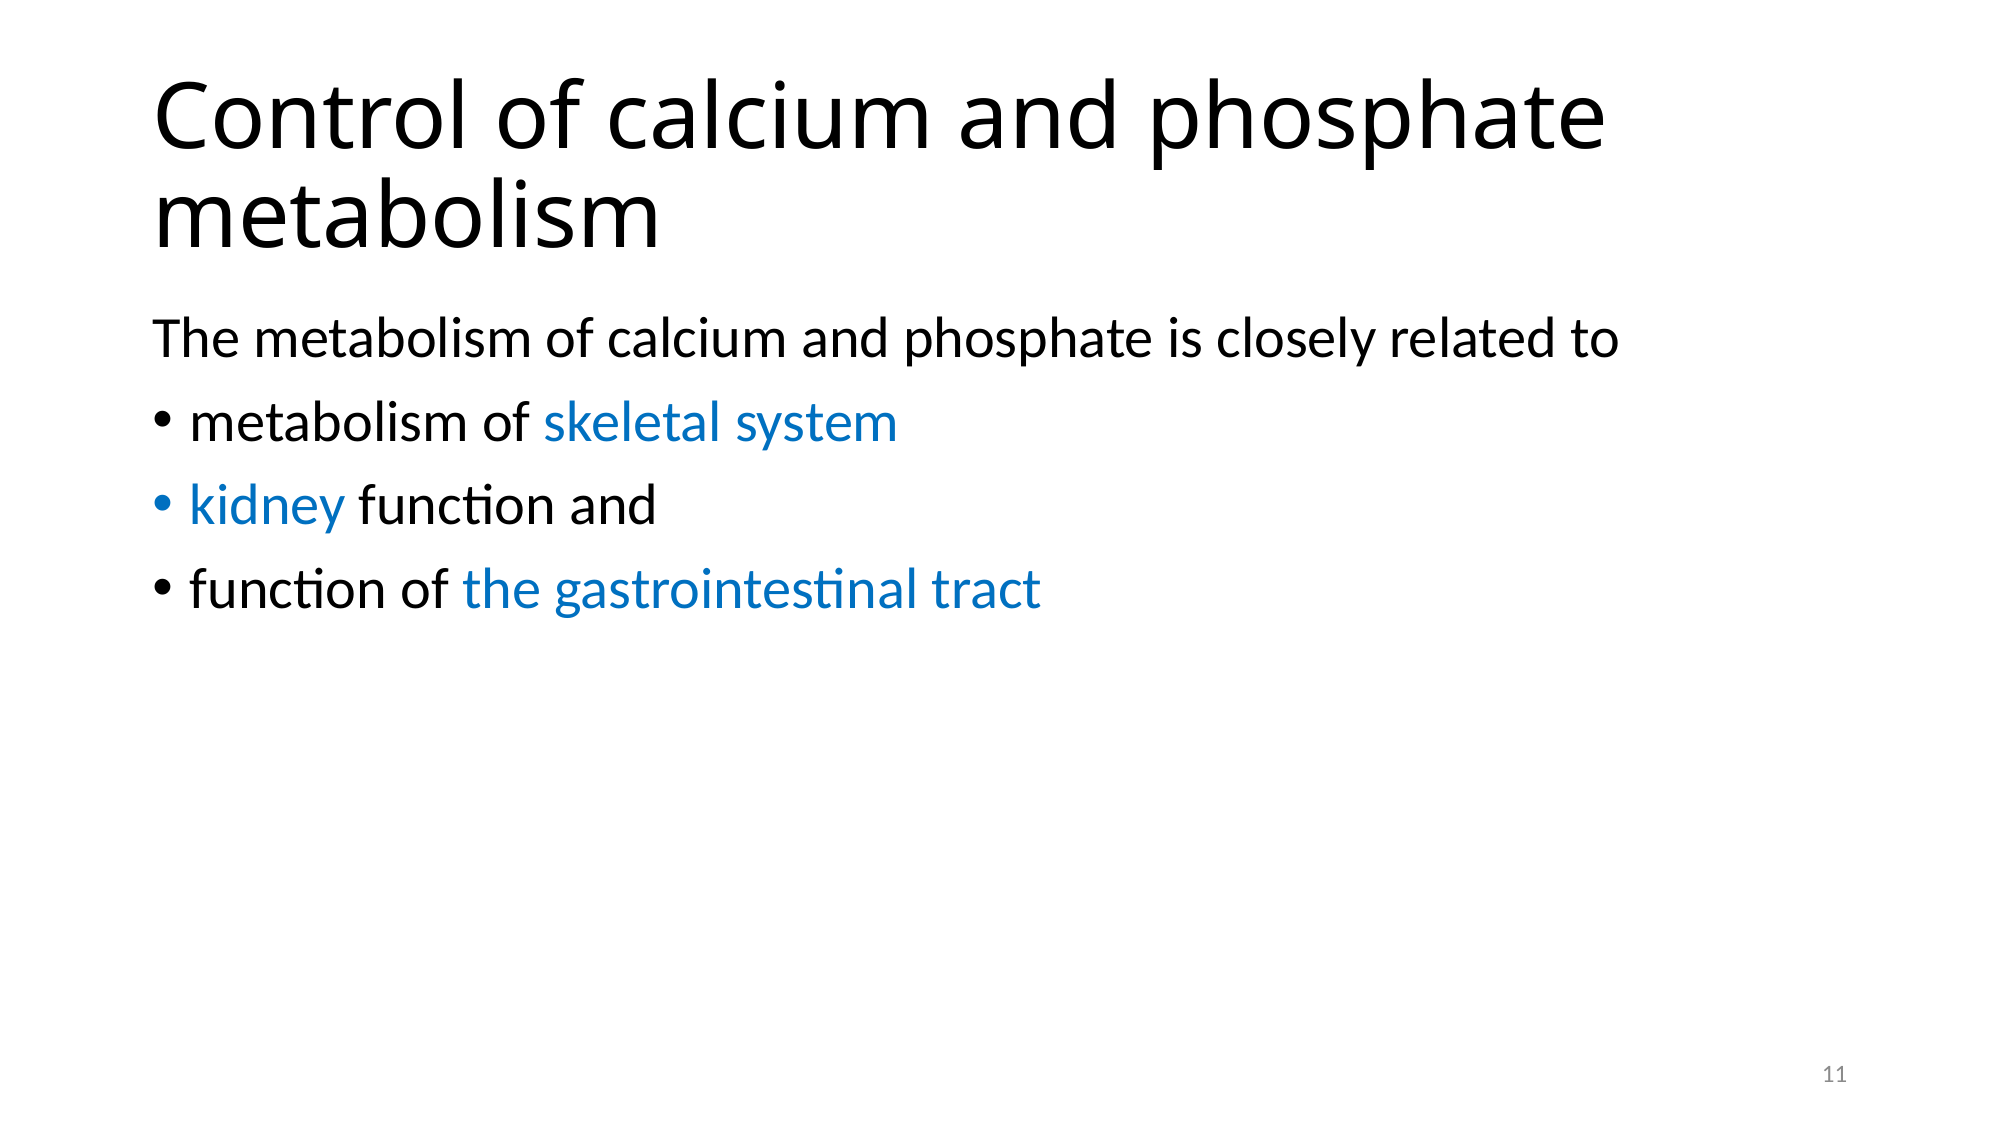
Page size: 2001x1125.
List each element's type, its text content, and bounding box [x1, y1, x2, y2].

slide_number 11 [1412, 1042, 1863, 1103]
list The metabolism of calcium and phosphate is closely related to metabolism of skeletal system kidney function and function of the gastrointestinal tract [137, 299, 1863, 1014]
title Control of calcium and phosphate metabolism [137, 59, 1863, 278]
